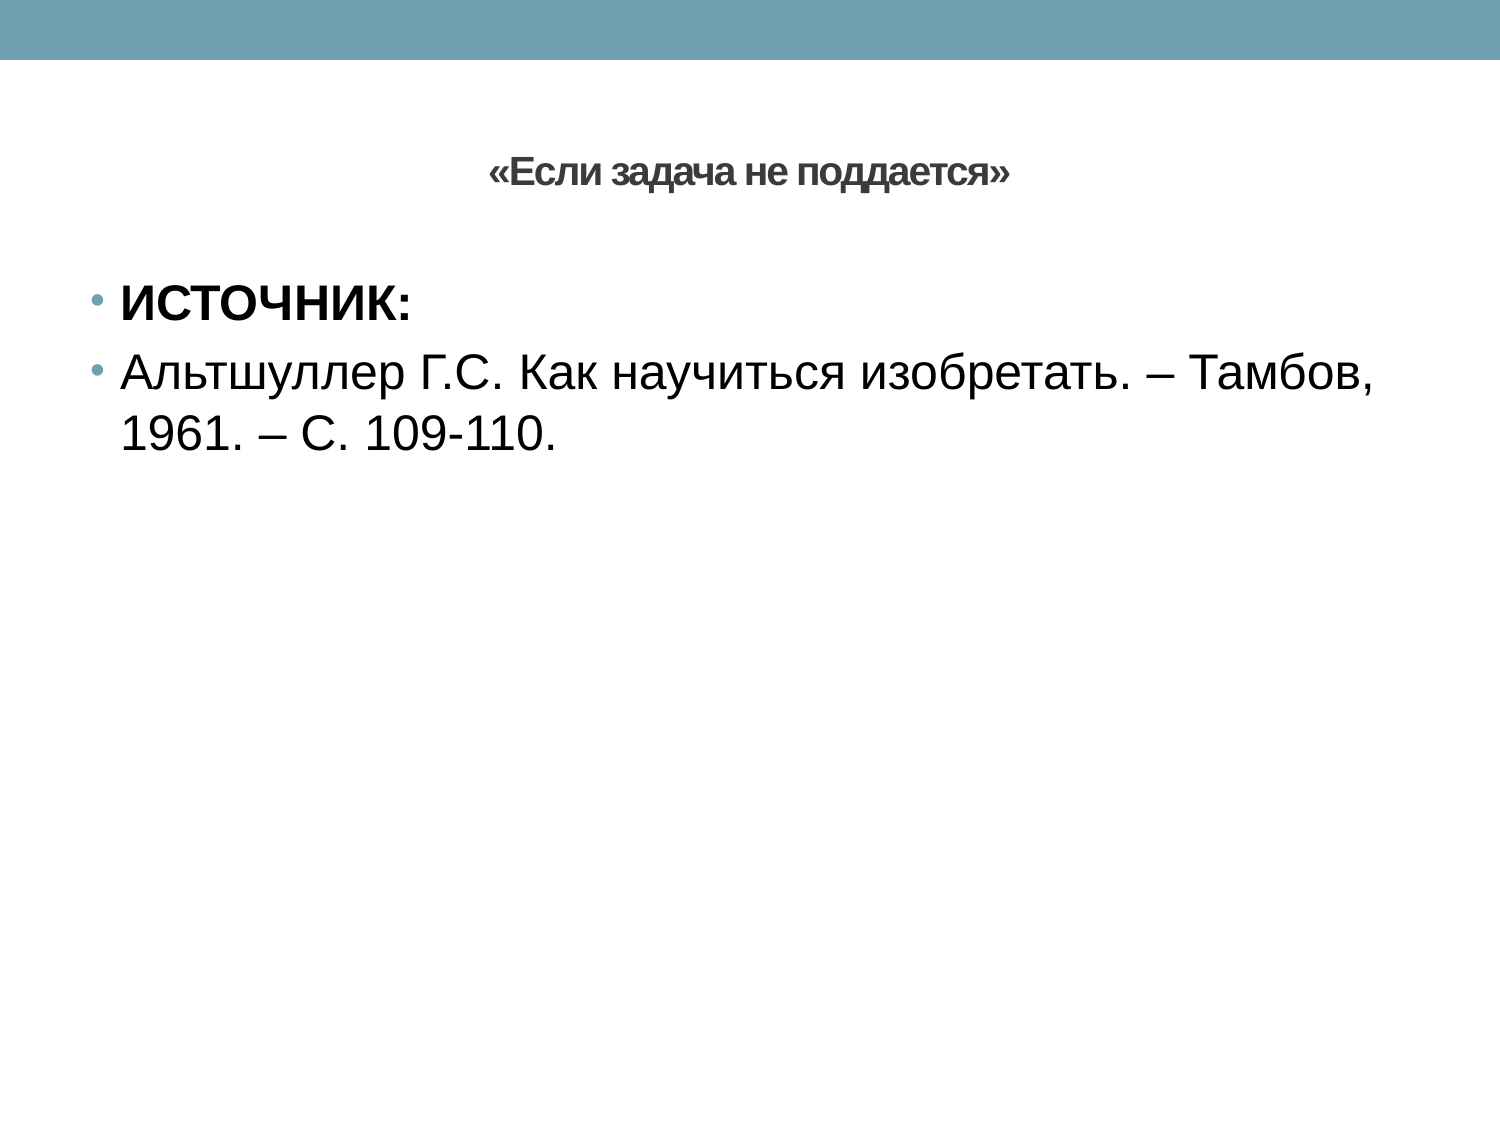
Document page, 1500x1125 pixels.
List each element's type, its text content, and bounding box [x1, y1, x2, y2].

list ИСТОЧНИК: Альтшуллер Г.С. Как научиться изобретать. – Тамбов, 1961. – С. 109-110. [75, 262, 1425, 1063]
title «Если задача не поддается» [75, 87, 1425, 250]
